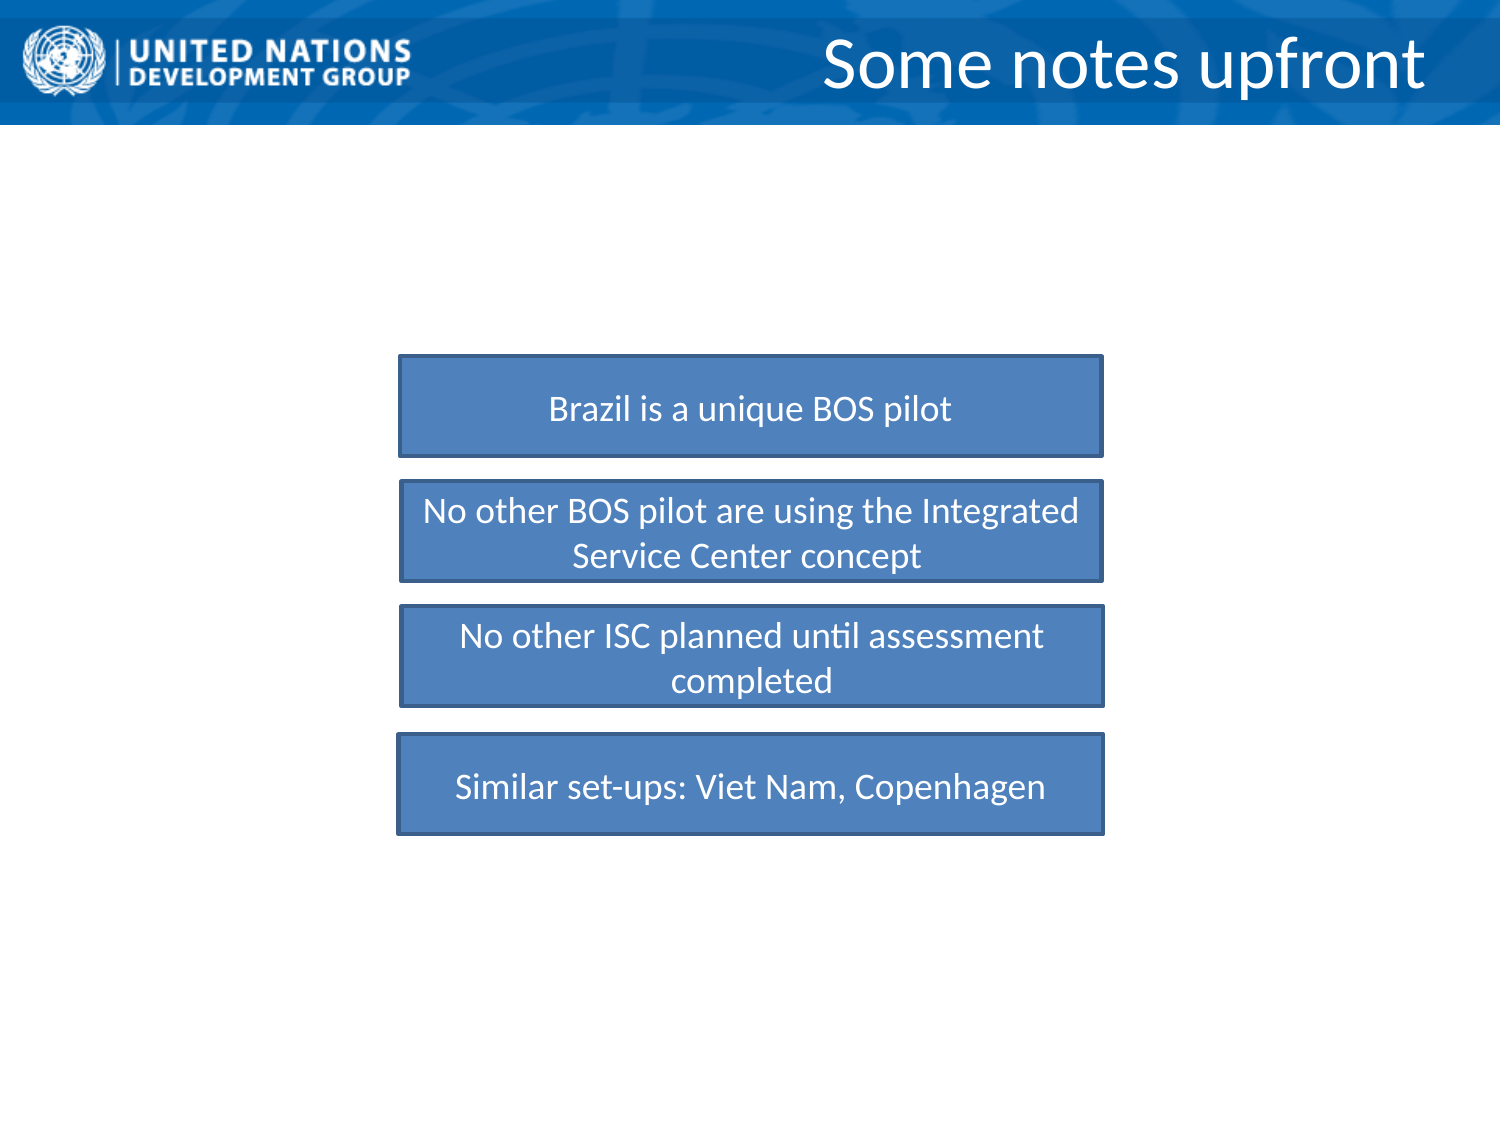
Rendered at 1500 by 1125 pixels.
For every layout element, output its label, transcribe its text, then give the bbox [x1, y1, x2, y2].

text_box Brazil is a unique BOS pilot [398, 354, 1104, 458]
text_box Similar set-ups: Viet Nam, Copenhagen [396, 732, 1105, 836]
text_box No other BOS pilot are using the Integrated Service Center concept [399, 479, 1104, 583]
text_box No other ISC planned until assessment completed [399, 604, 1105, 708]
picture [0, 0, 1500, 125]
title Some notes upfront [92, 0, 1443, 118]
